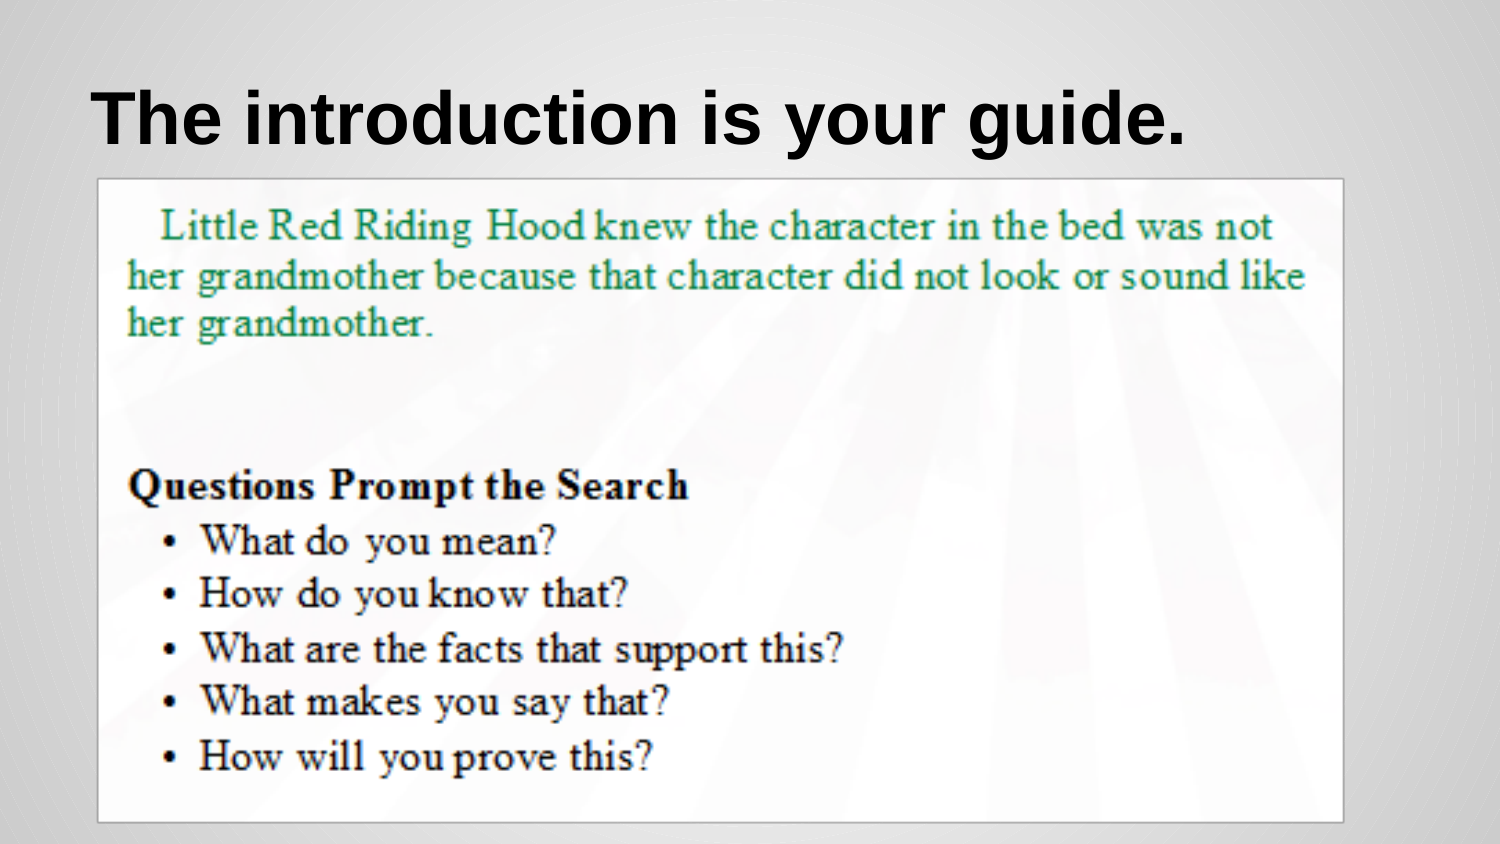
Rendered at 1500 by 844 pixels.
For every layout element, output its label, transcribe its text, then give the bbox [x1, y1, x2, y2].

text_box [93, 174, 1350, 829]
title The introduction is your guide. [74, 33, 1426, 175]
